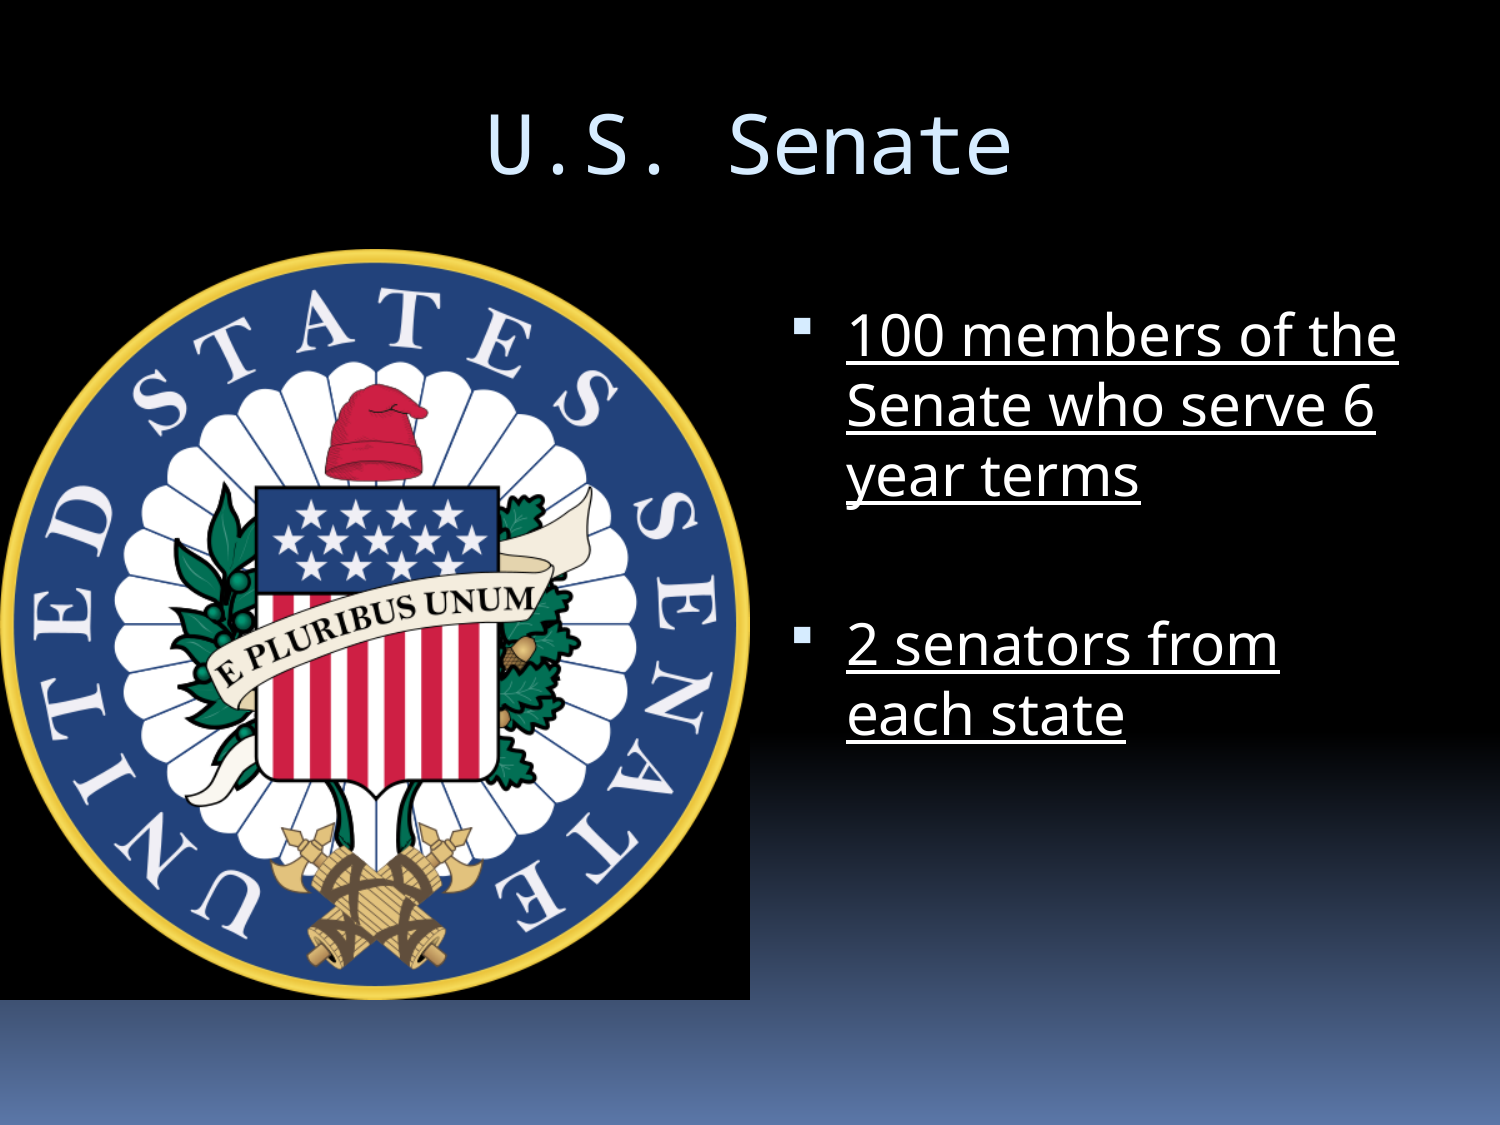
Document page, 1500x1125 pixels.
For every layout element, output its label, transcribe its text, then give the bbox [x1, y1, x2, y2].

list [0, 249, 751, 1001]
title U.S. Senate [75, 83, 1425, 234]
list 100 members of the Senate who serve 6 year terms 2 senators from each state [763, 290, 1427, 1033]
